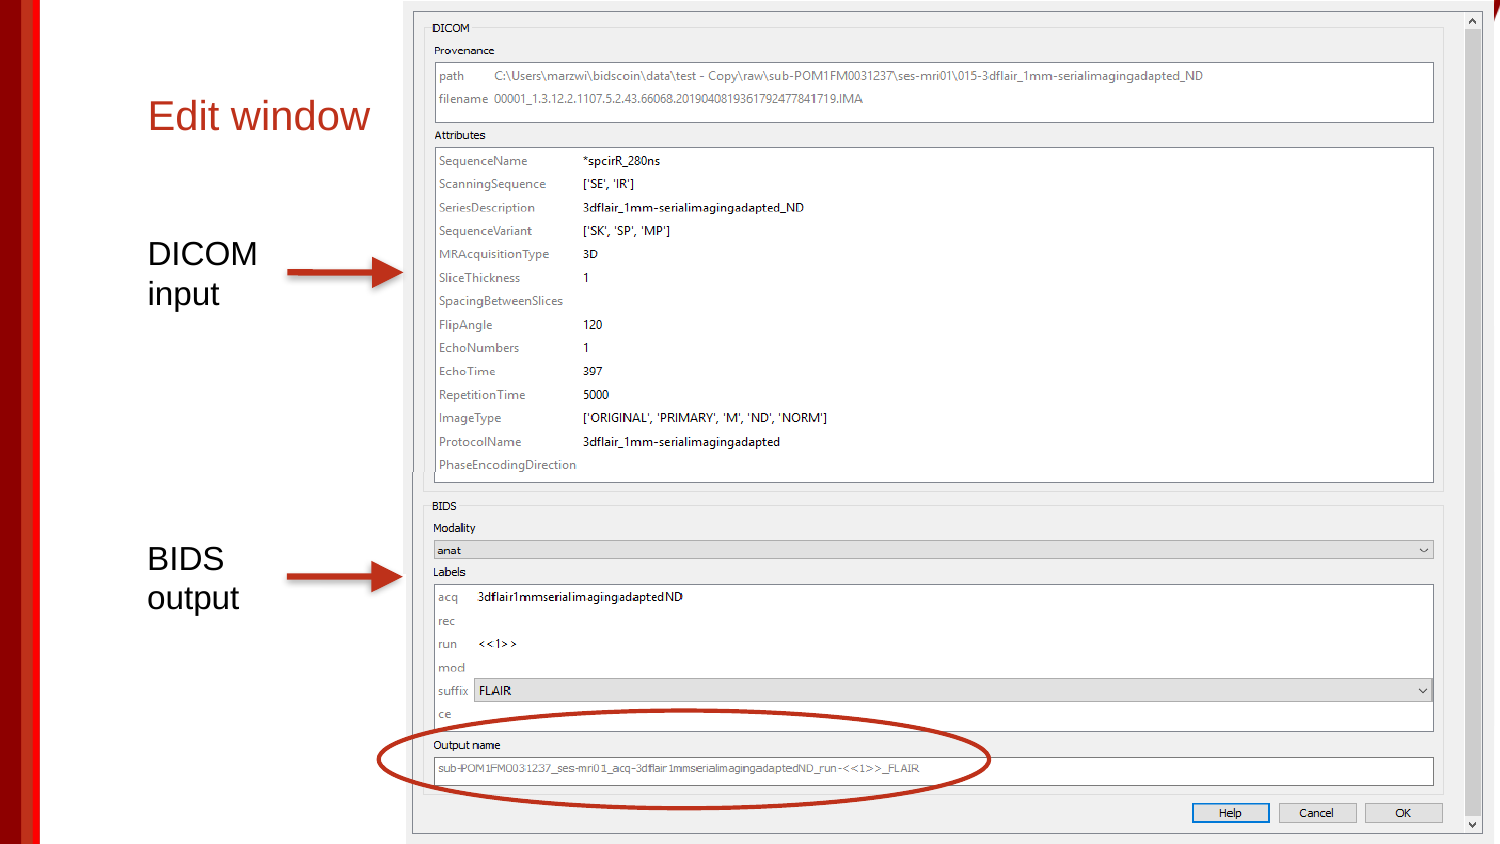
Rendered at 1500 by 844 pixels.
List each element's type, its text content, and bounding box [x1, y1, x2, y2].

text_box [376, 740, 398, 779]
text_box BIDS output [146, 521, 287, 632]
text_box DICOM input [147, 217, 288, 327]
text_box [403, 0, 1495, 844]
list Edit window [147, 88, 398, 140]
